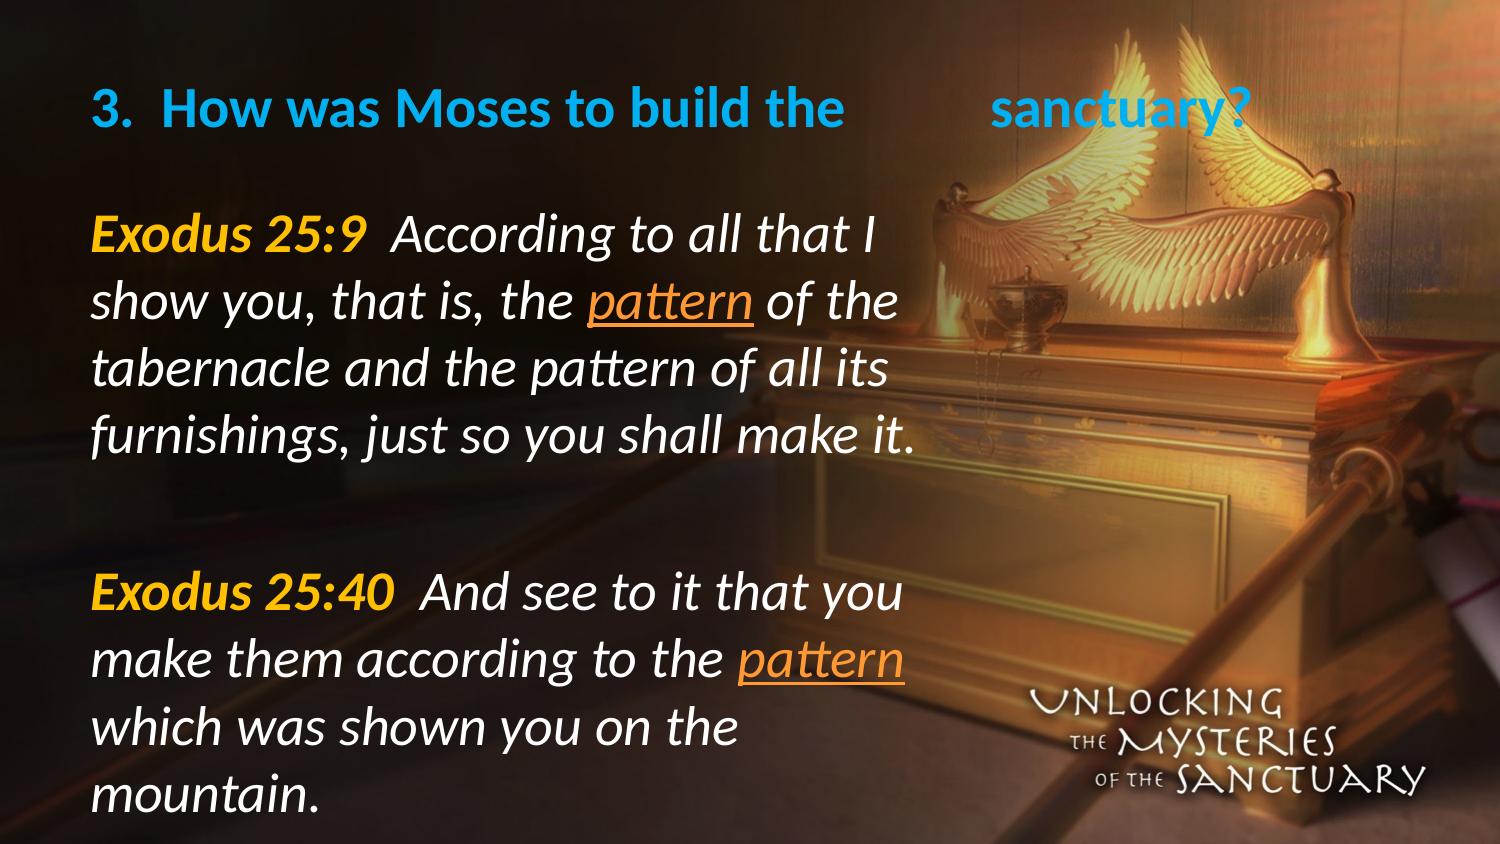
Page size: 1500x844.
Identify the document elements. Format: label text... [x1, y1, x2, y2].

title 3. How was Moses to build the sanctuary? [75, 33, 1425, 175]
list Exodus 25:9 According to all that I show you, that is, the pattern of the tabernacle and the pattern of all its furnishings, just so you shall make it. Exodus 25:40 And see to it that you make them according to the pattern which was shown you on the mountain. [75, 188, 958, 844]
picture [0, 0, 1500, 844]
